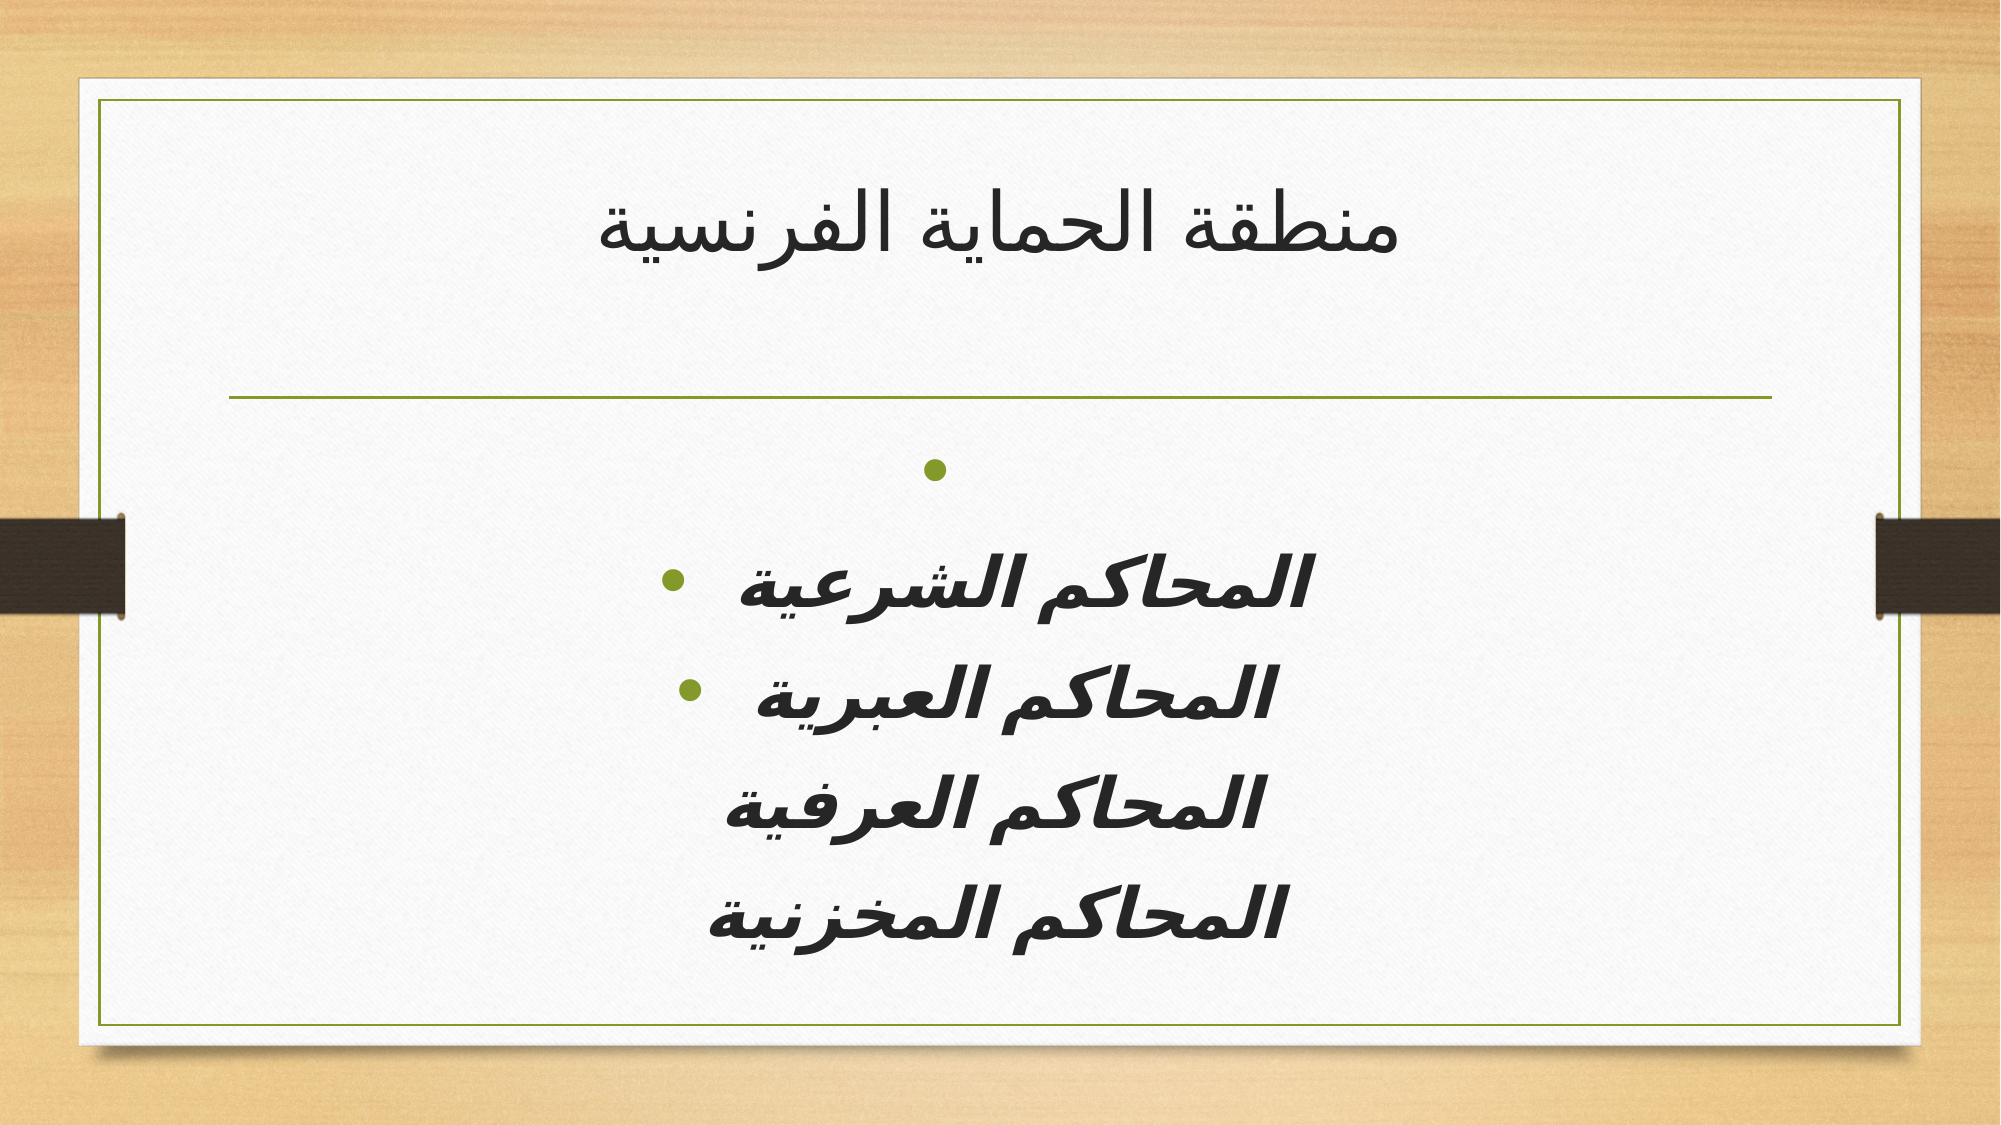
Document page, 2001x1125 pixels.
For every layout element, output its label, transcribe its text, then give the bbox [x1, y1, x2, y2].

title منطقة الحماية الفرنسية [212, 161, 1788, 375]
picture [0, 0, 2001, 1125]
list المحاكم الشرعية المحاكم العبرية المحاكم العرفية المحاكم المخزنية [212, 419, 1788, 964]
